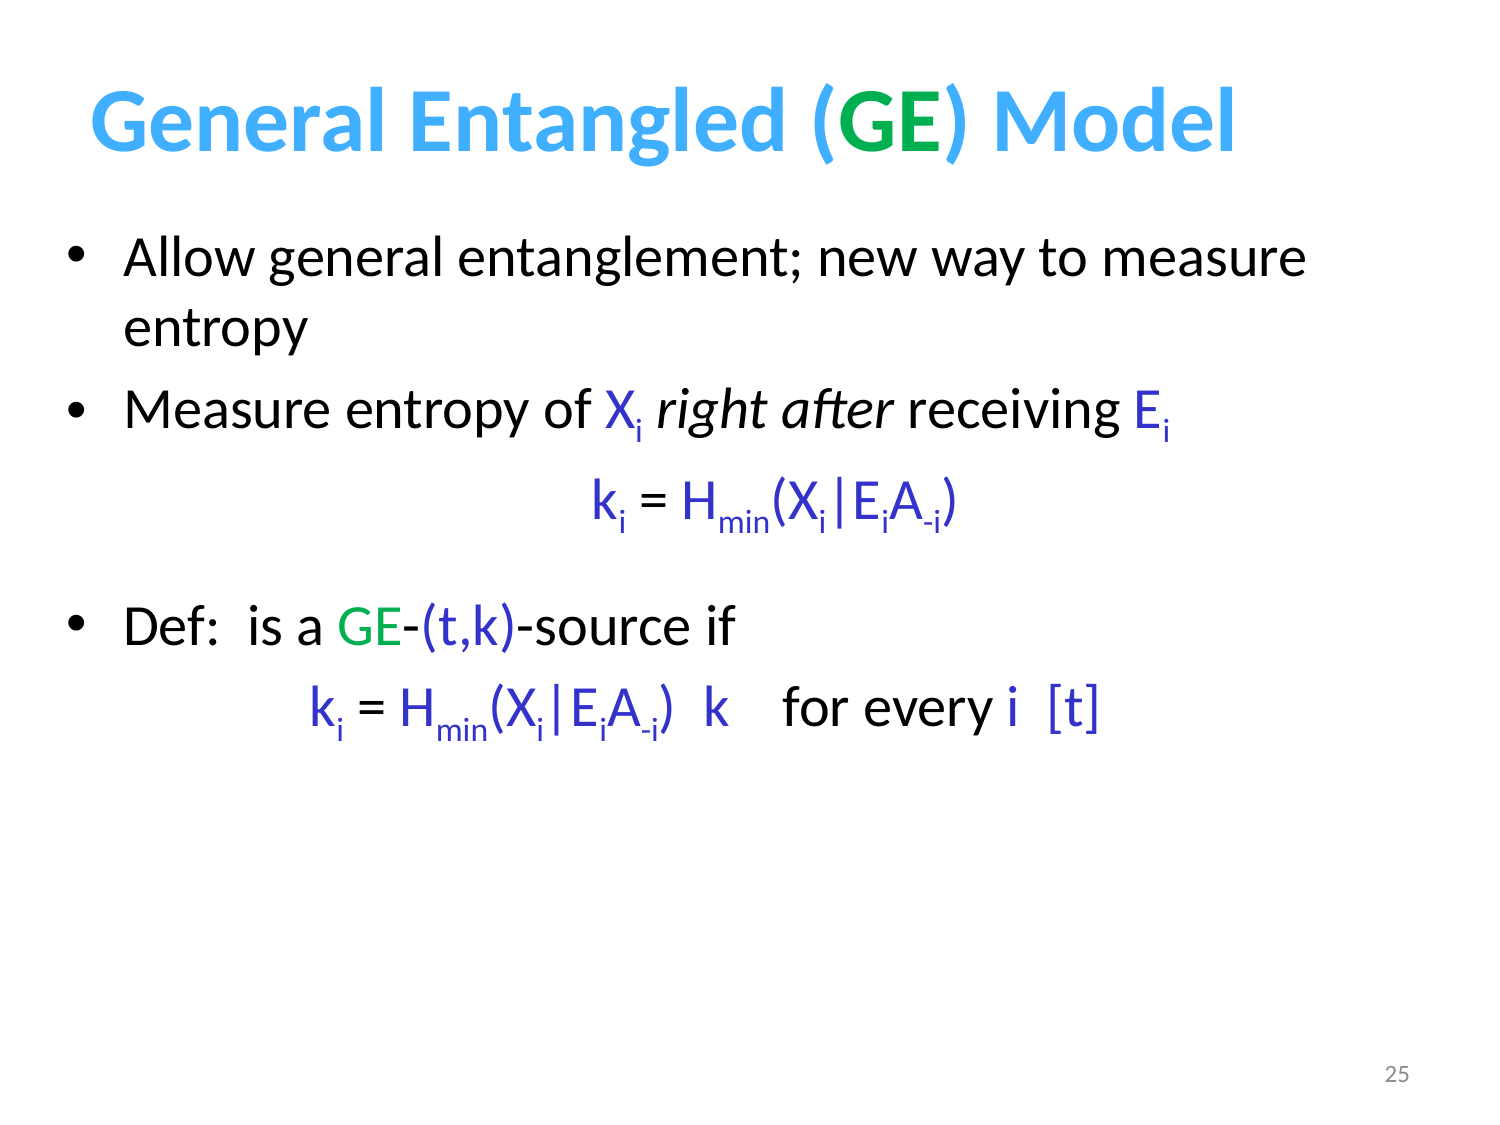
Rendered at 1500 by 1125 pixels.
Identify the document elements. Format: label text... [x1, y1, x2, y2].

title General Entangled (GE) Model [75, 21, 1425, 209]
slide_number 25 [1074, 1042, 1425, 1103]
